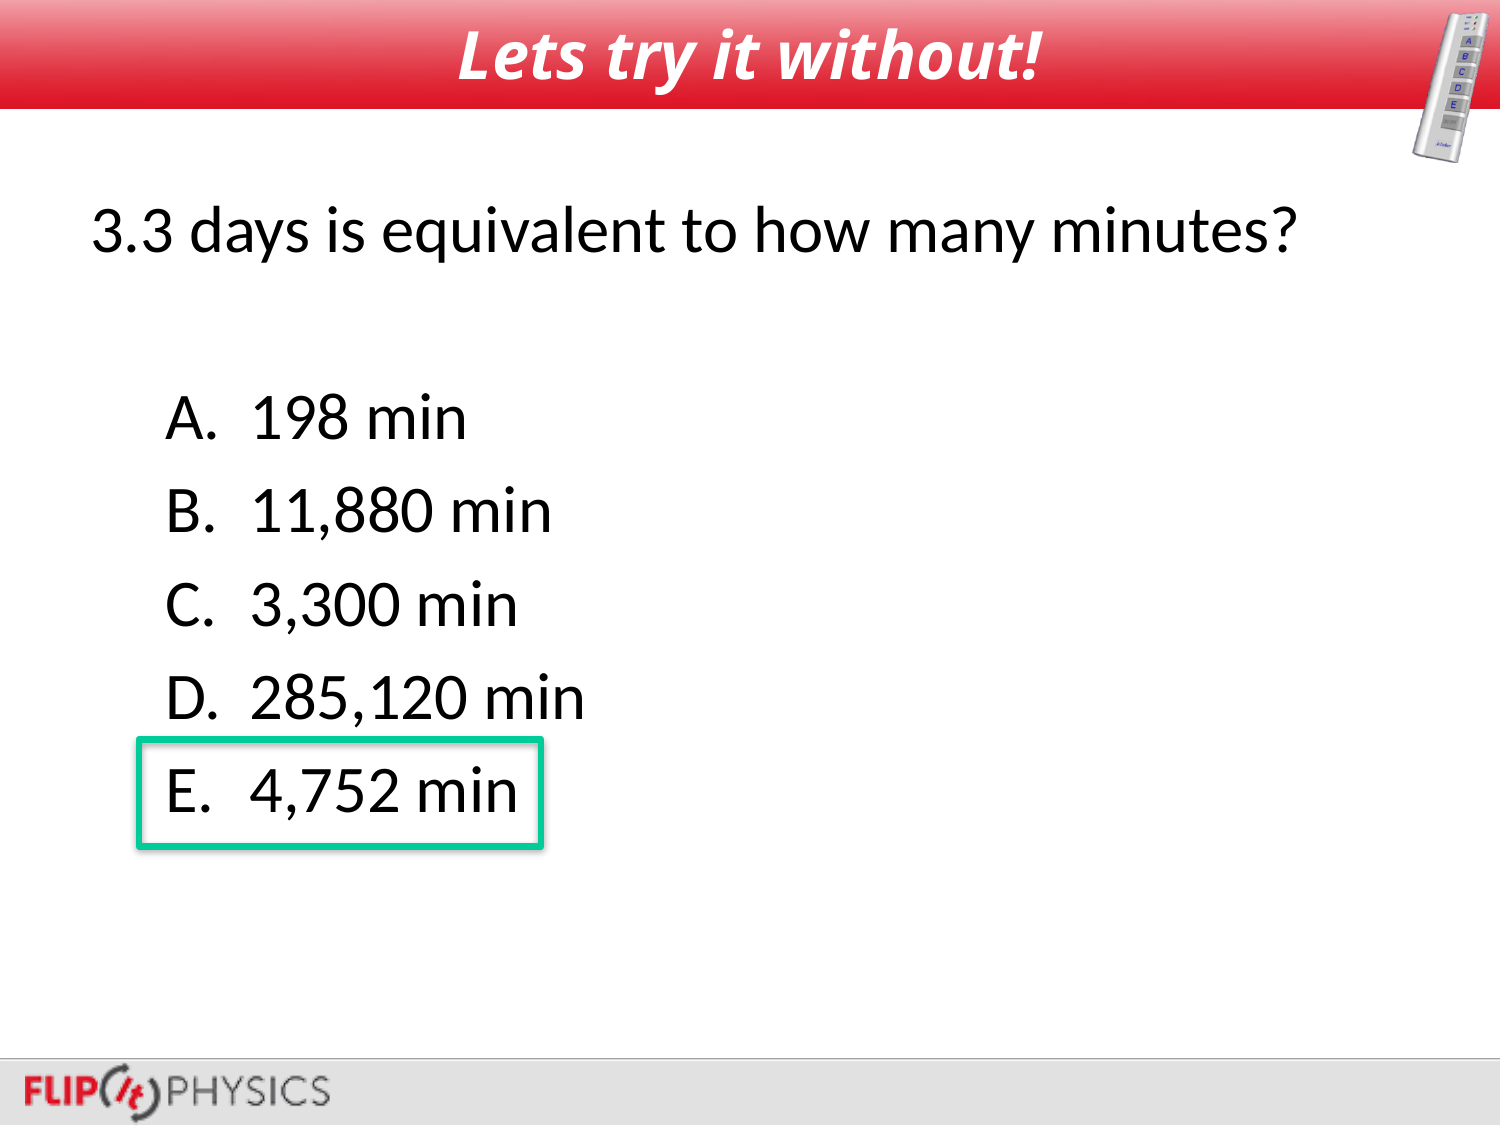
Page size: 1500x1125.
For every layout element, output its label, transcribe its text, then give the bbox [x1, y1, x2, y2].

title Lets try it without! [75, 15, 1425, 91]
picture [0, 1058, 1500, 1125]
picture [0, 0, 1500, 163]
list 3.3 days is equivalent to how many minutes? 198 min 11,880 min 3,300 min 285,120 min 4,752 min [75, 178, 1425, 921]
text_box [138, 739, 542, 847]
